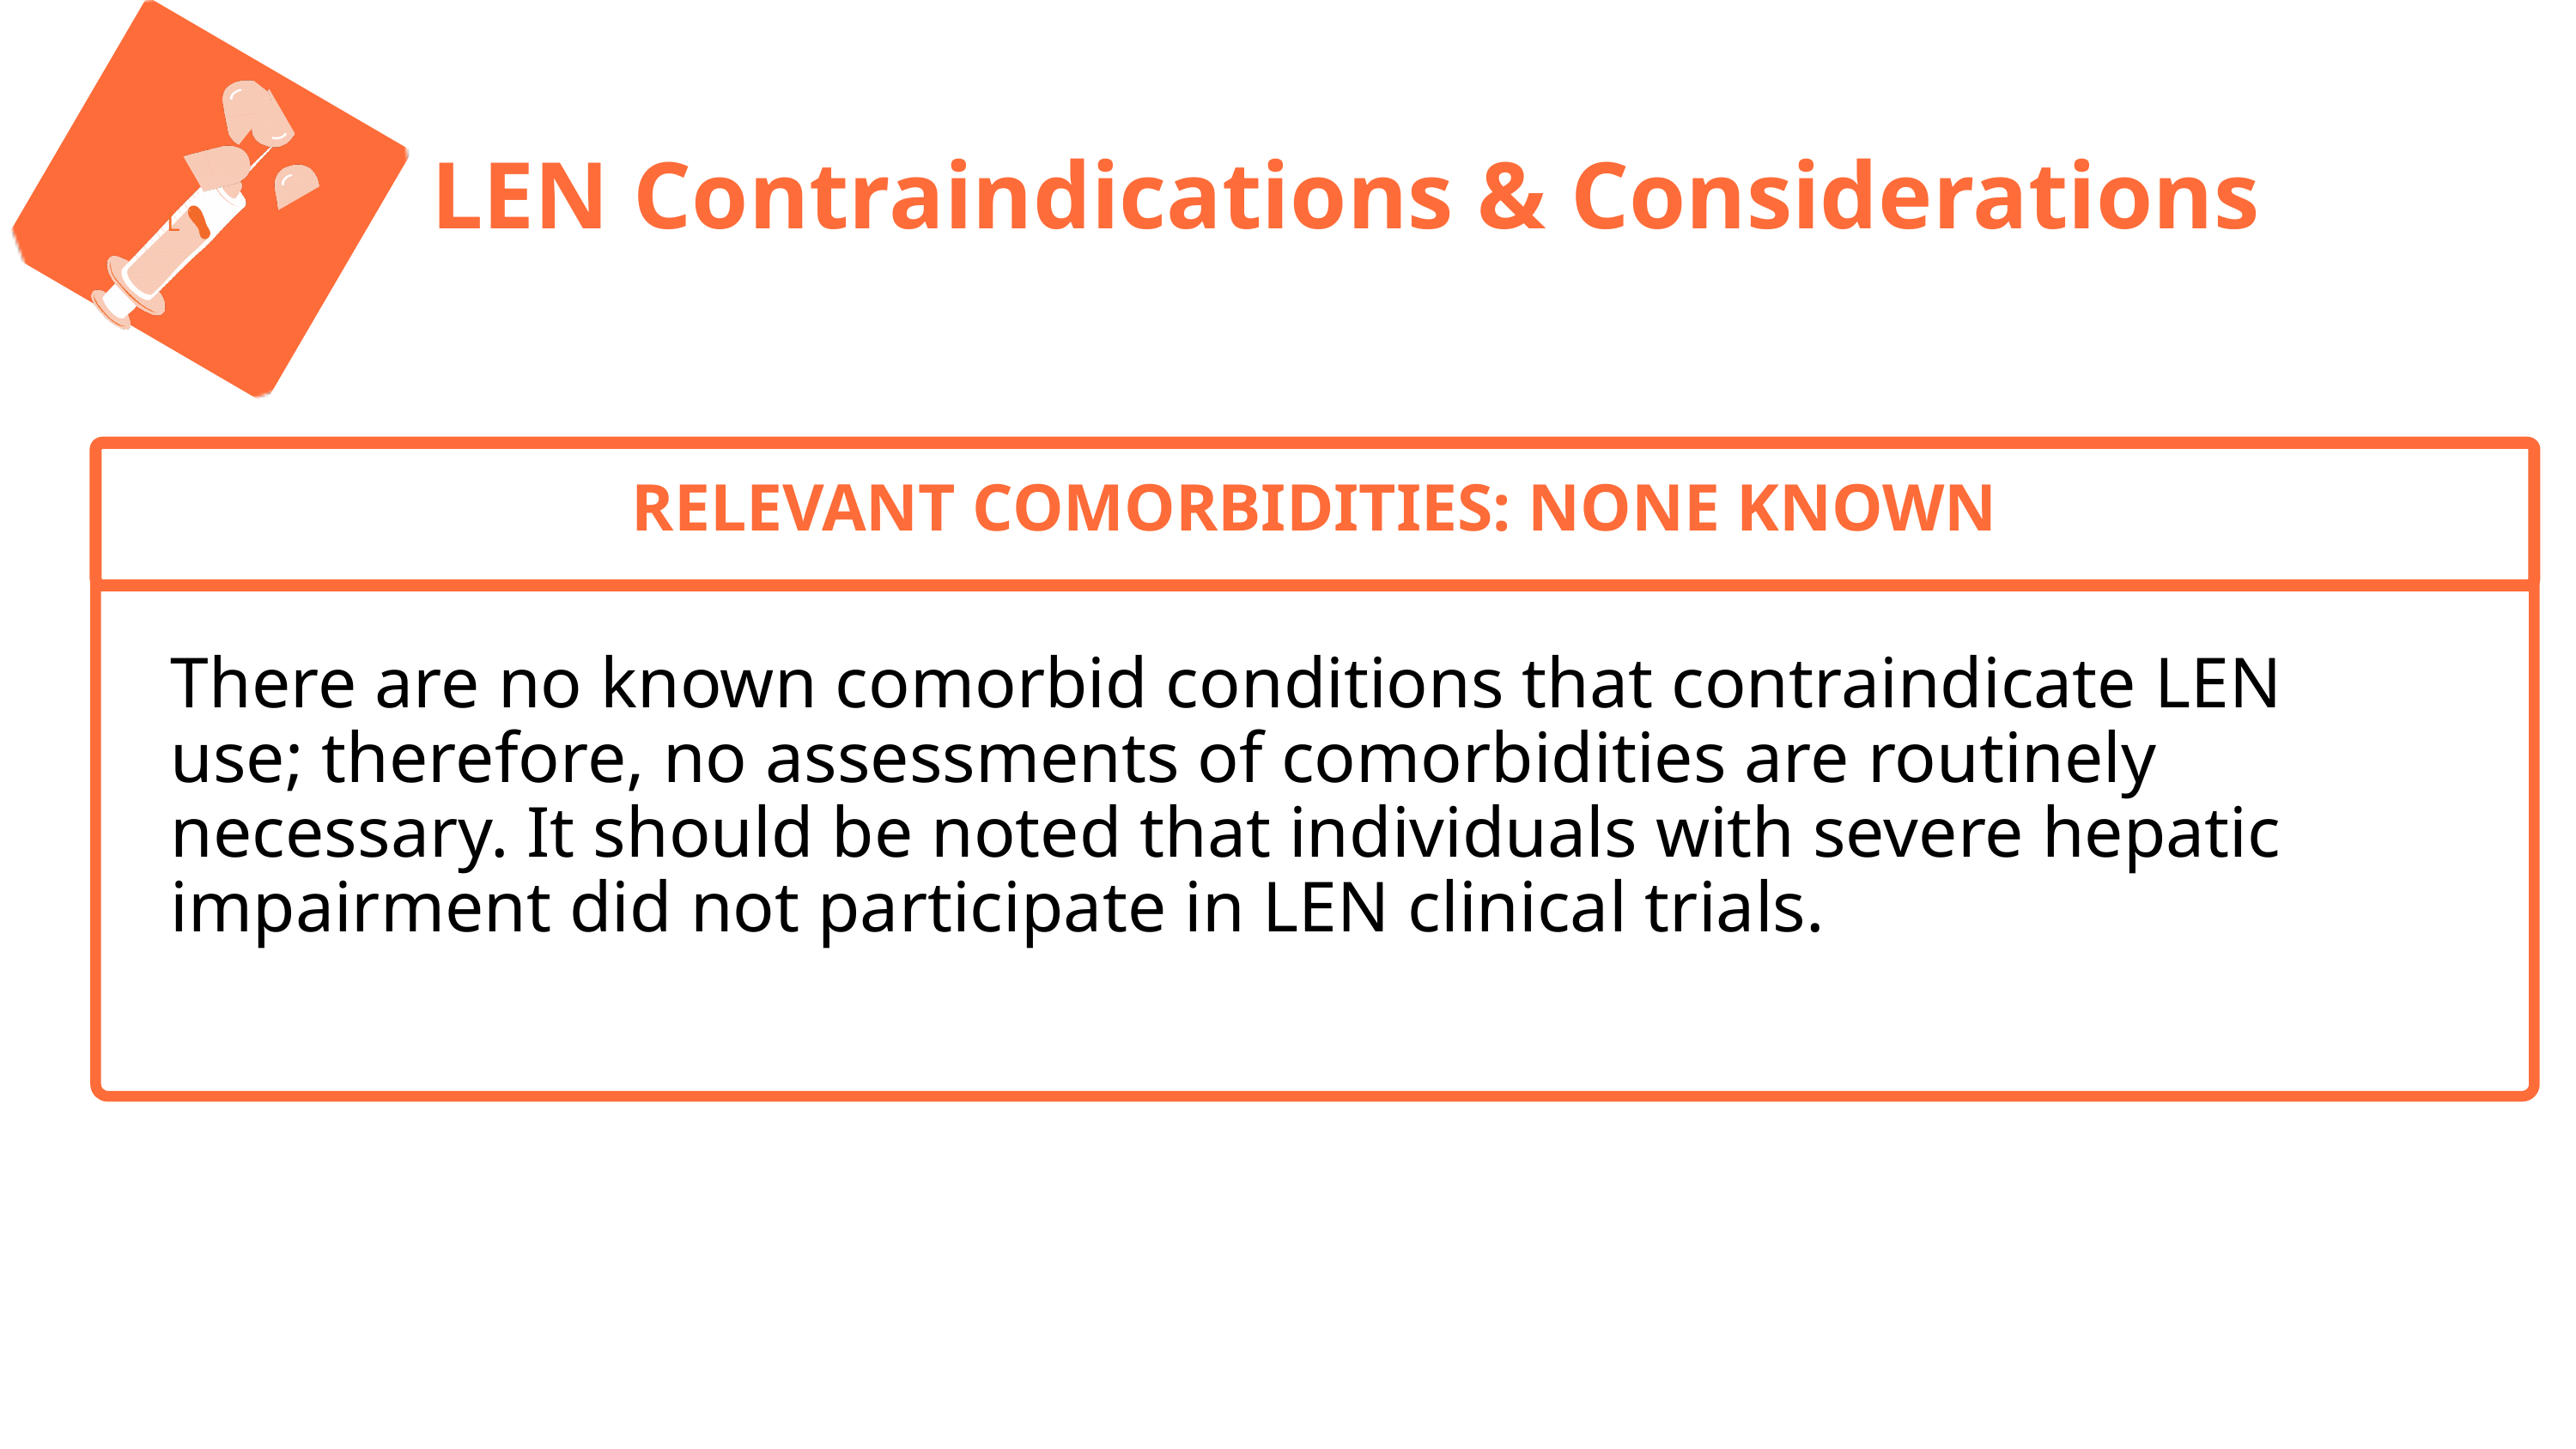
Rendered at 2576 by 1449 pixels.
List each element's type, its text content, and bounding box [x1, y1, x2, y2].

text_box LEN Contraindications & Considerations [431, 161, 2576, 247]
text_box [95, 594, 2535, 1097]
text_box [0, 0, 413, 404]
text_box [95, 442, 2535, 586]
